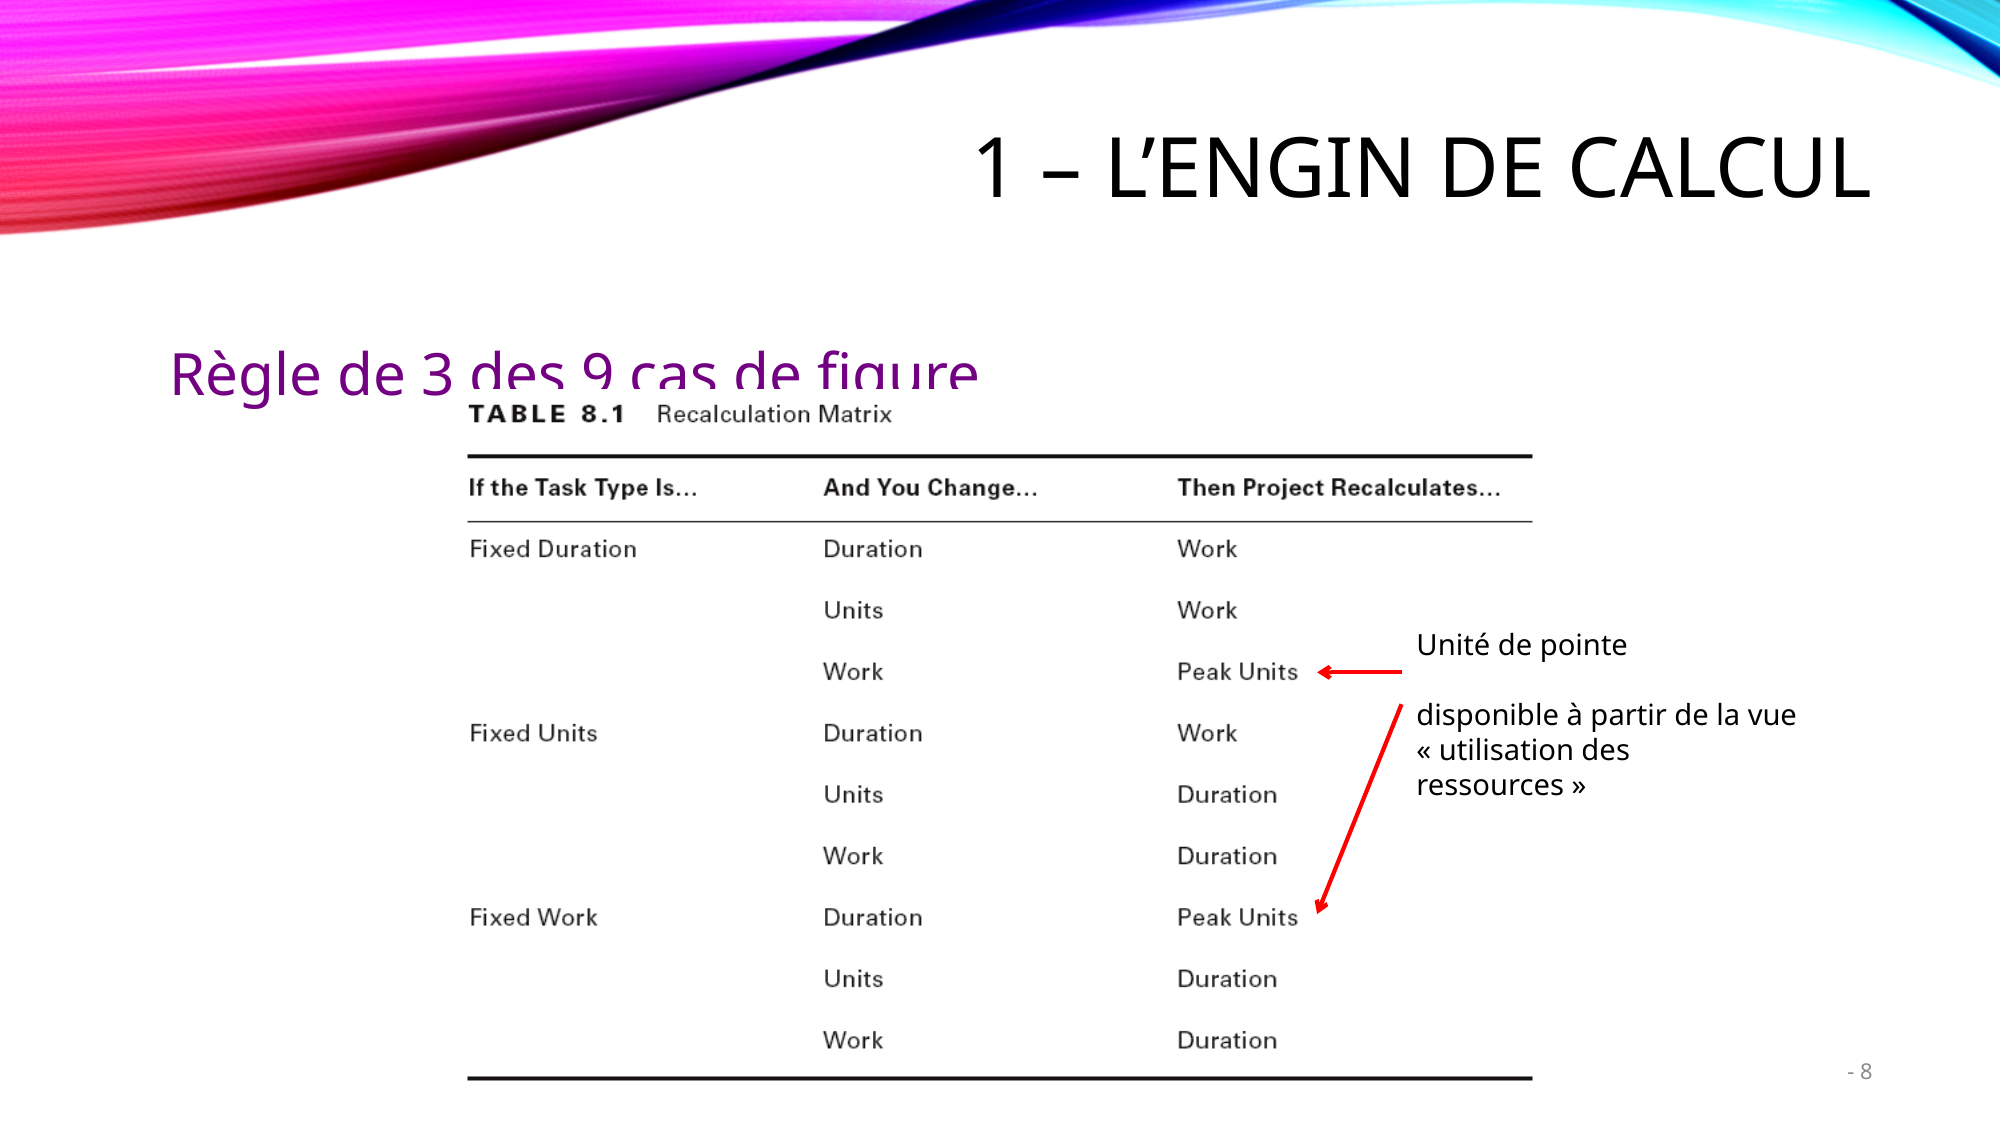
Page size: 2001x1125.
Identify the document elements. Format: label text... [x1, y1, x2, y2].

text_box Unité de pointe disponible à partir de la vue « utilisation des ressources » [1543, 619, 1818, 809]
picture [457, 389, 1543, 1086]
picture [1910, 0, 2000, 45]
text_box Règle de 3 des 9 cas de figure [154, 259, 1841, 415]
title 1 – L’engin de calcul [638, 64, 1888, 277]
picture [1890, 0, 2000, 75]
slide_number 8 [1808, 1042, 1888, 1103]
picture [0, 0, 2000, 237]
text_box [1316, 703, 1402, 915]
